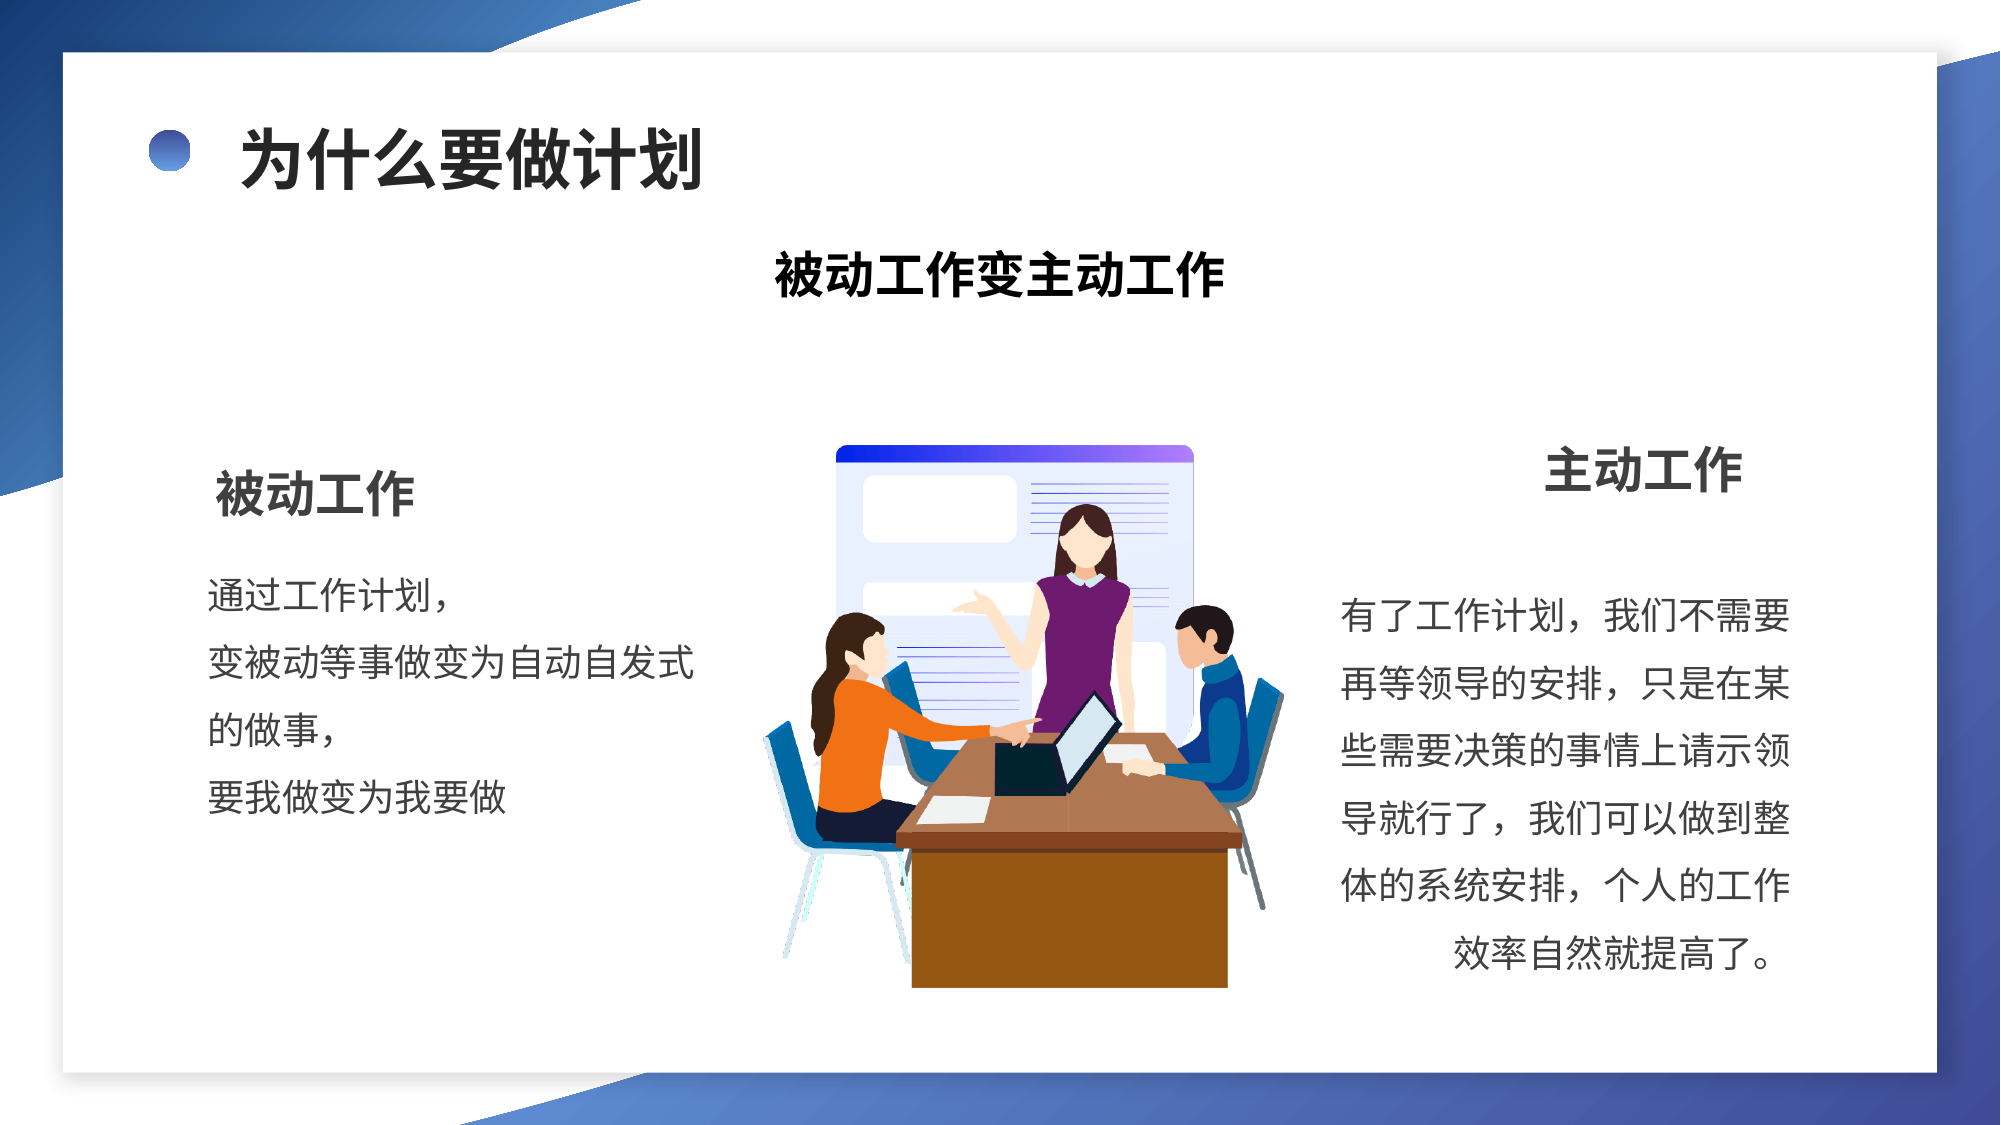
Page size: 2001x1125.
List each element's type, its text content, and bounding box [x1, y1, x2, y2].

picture [695, 372, 1376, 1053]
text_box [147, 128, 192, 173]
text_box [0, 0, 642, 497]
text_box 被动工作变主动工作 [569, 228, 1431, 326]
text_box [62, 51, 1938, 1074]
text_box 为什么要做计划 [223, 109, 772, 189]
text_box [456, 50, 2000, 1125]
text_box 有了工作计划，我们不需要再等领导的安排，只是在某些需要决策的事情上请示领导就行了，我们可以做到整体的系统安排，个人的工作效率自然就提高了。 [1376, 673, 1806, 871]
text_box 通过工作计划， 变被动等事做变为自动自发式的做事， 要我做变为我要做 [192, 586, 695, 782]
text_box 主动工作 [1430, 395, 1857, 543]
text_box 被动工作 [102, 419, 529, 567]
